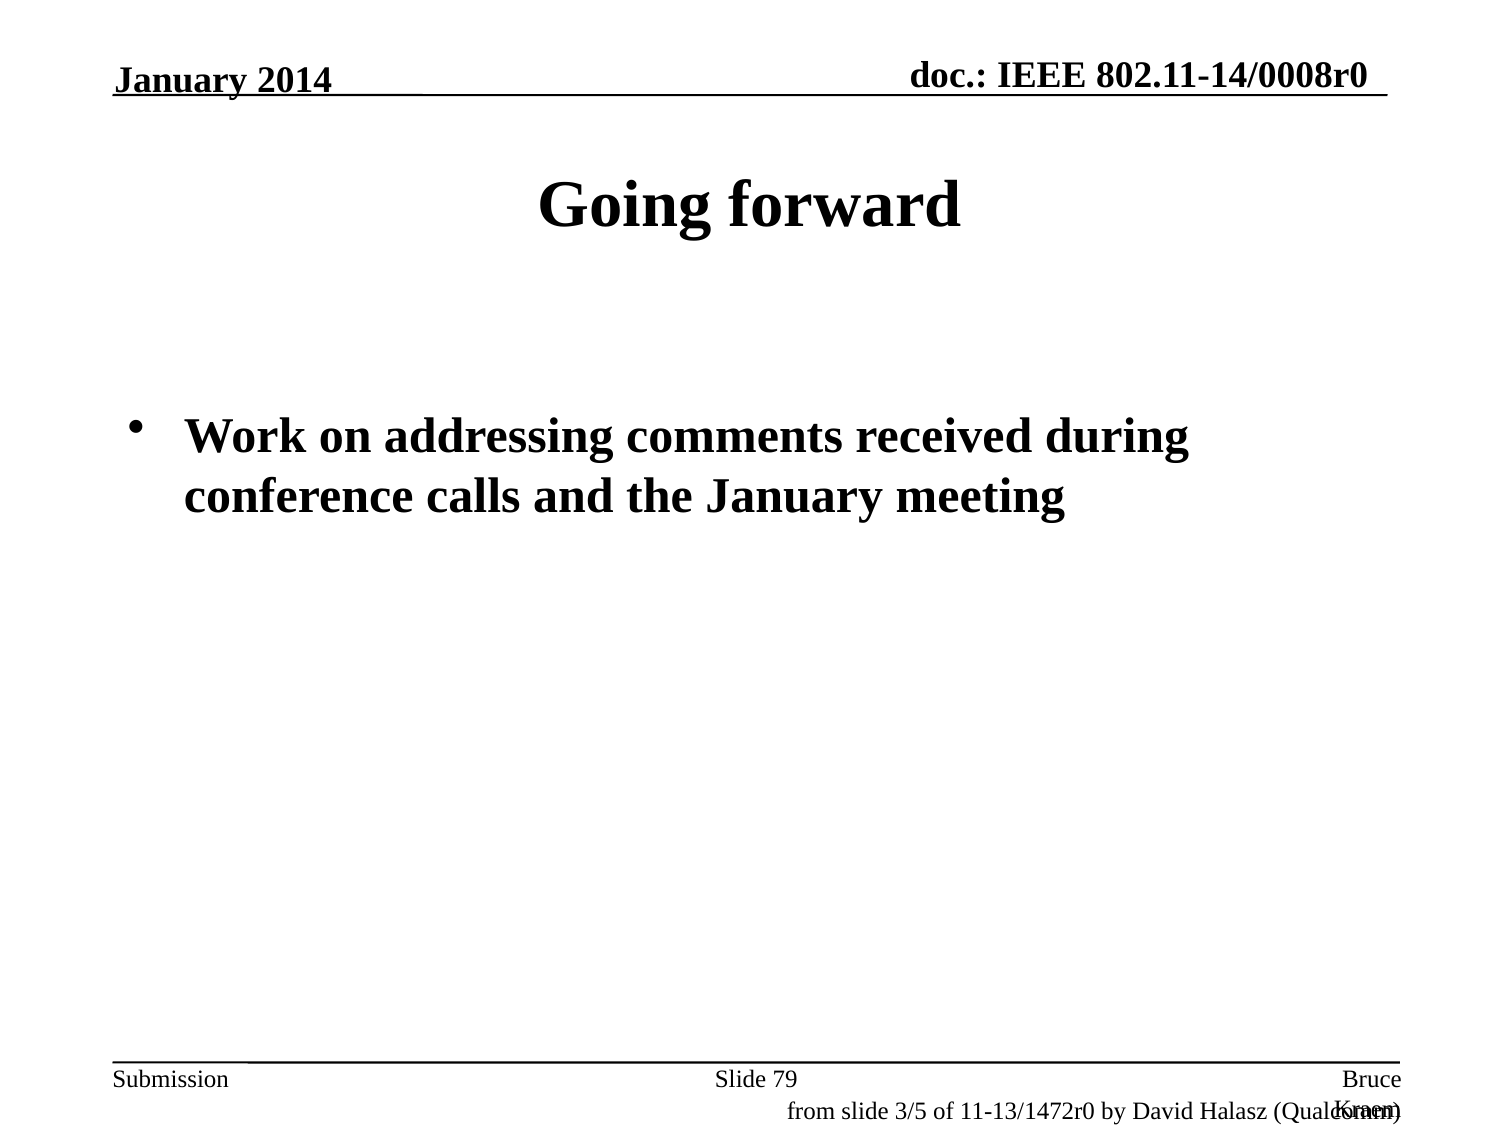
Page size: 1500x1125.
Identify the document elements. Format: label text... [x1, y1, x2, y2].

title Going forward [112, 112, 1388, 288]
footer Bruce Kraemer, Marvell [1325, 1062, 1402, 1087]
slide_number Slide 79 [712, 1062, 800, 1087]
text_box from slide 3/5 of 11-13/1472r0 by David Halasz (Qualcomm) [343, 1087, 1417, 1125]
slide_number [114, 54, 374, 100]
list Work on addressing comments received during conference calls and the January meeting [112, 324, 1388, 1000]
